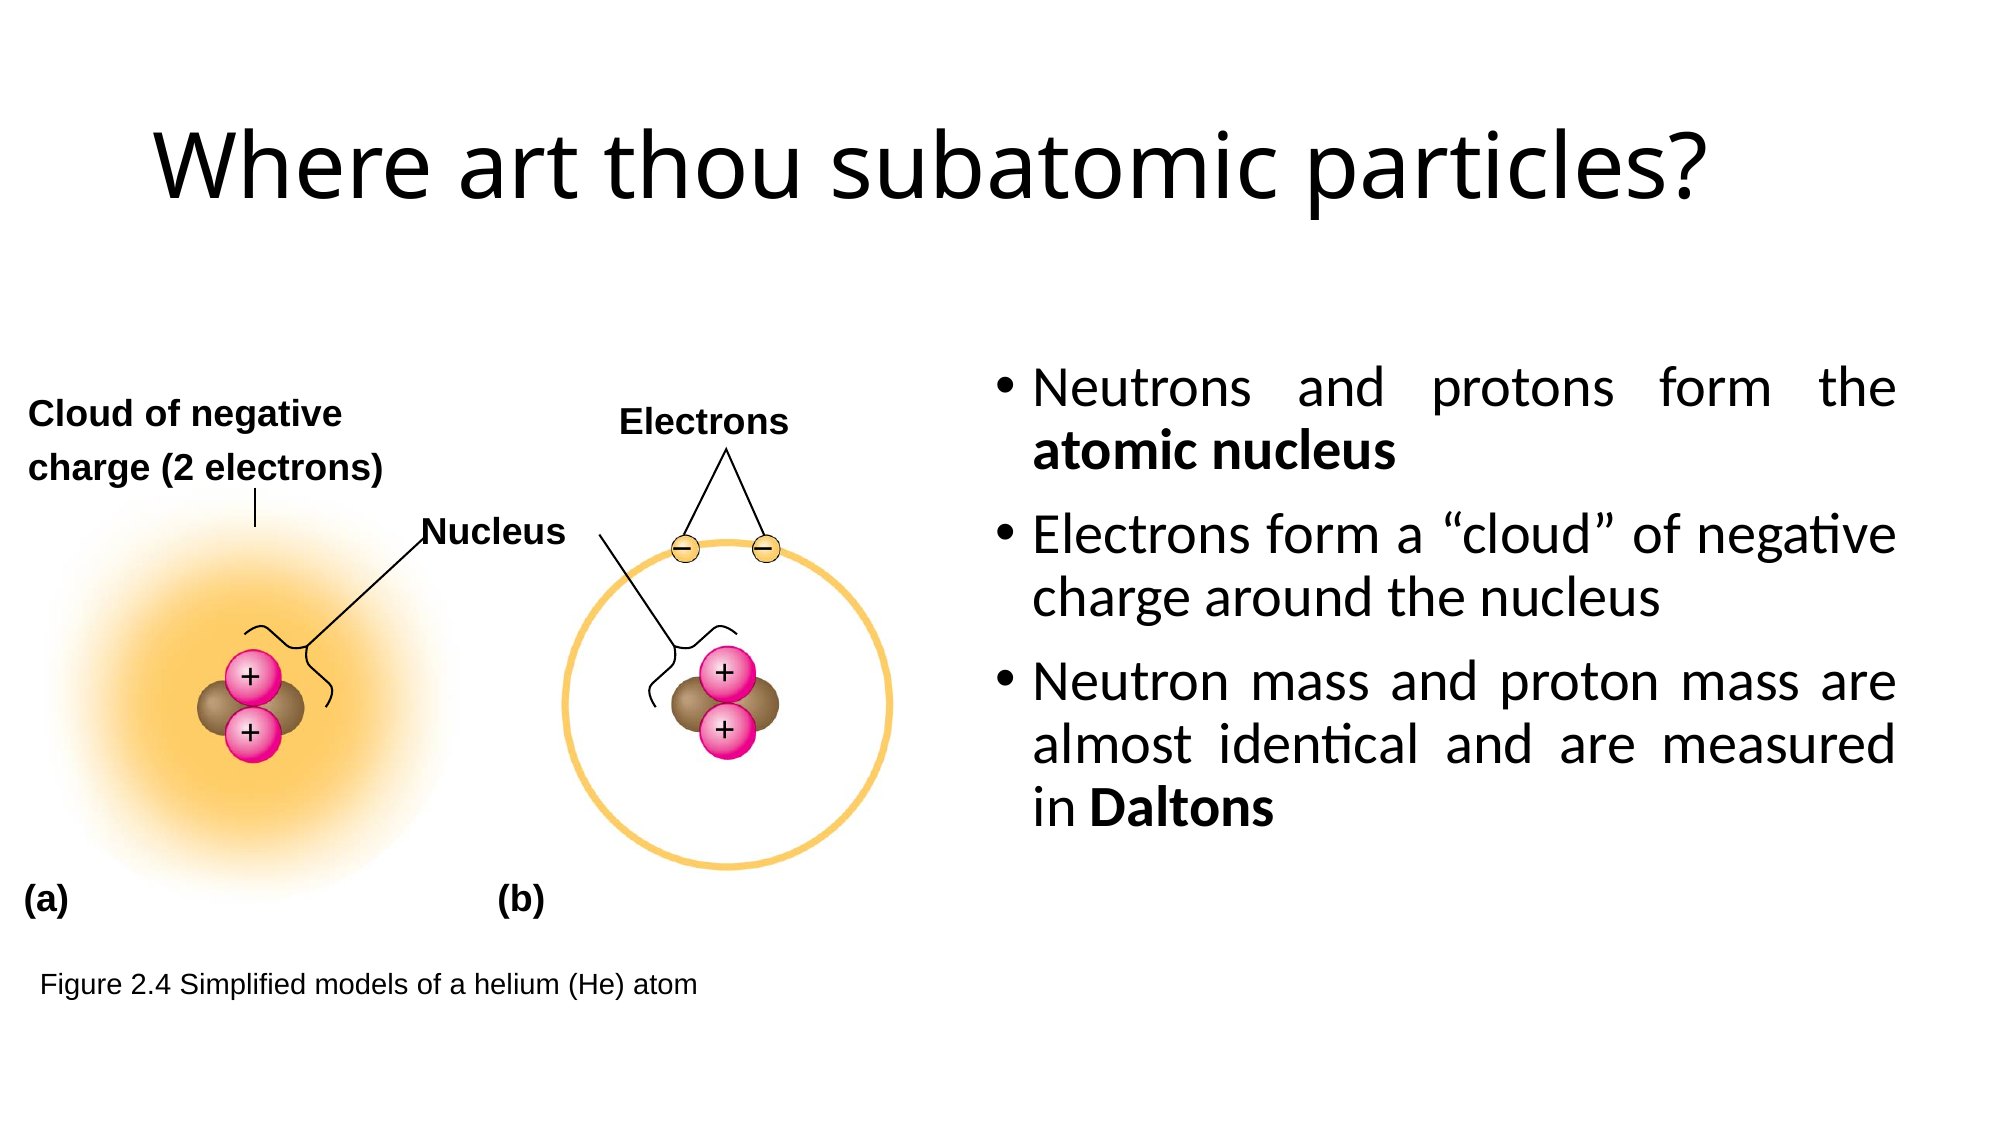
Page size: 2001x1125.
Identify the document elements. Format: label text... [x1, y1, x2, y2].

text_box Figure 2.4 Simplified models of a helium (He) atom [25, 958, 714, 1008]
title Where art thou subatomic particles? [137, 59, 1863, 278]
text_box Neutrons and protons form the atomic nucleus Electrons form a “cloud” of negative charge around the nucleus Neutron mass and proton mass are almost identical and are measured in Daltons [980, 348, 1913, 971]
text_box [24, 380, 898, 923]
